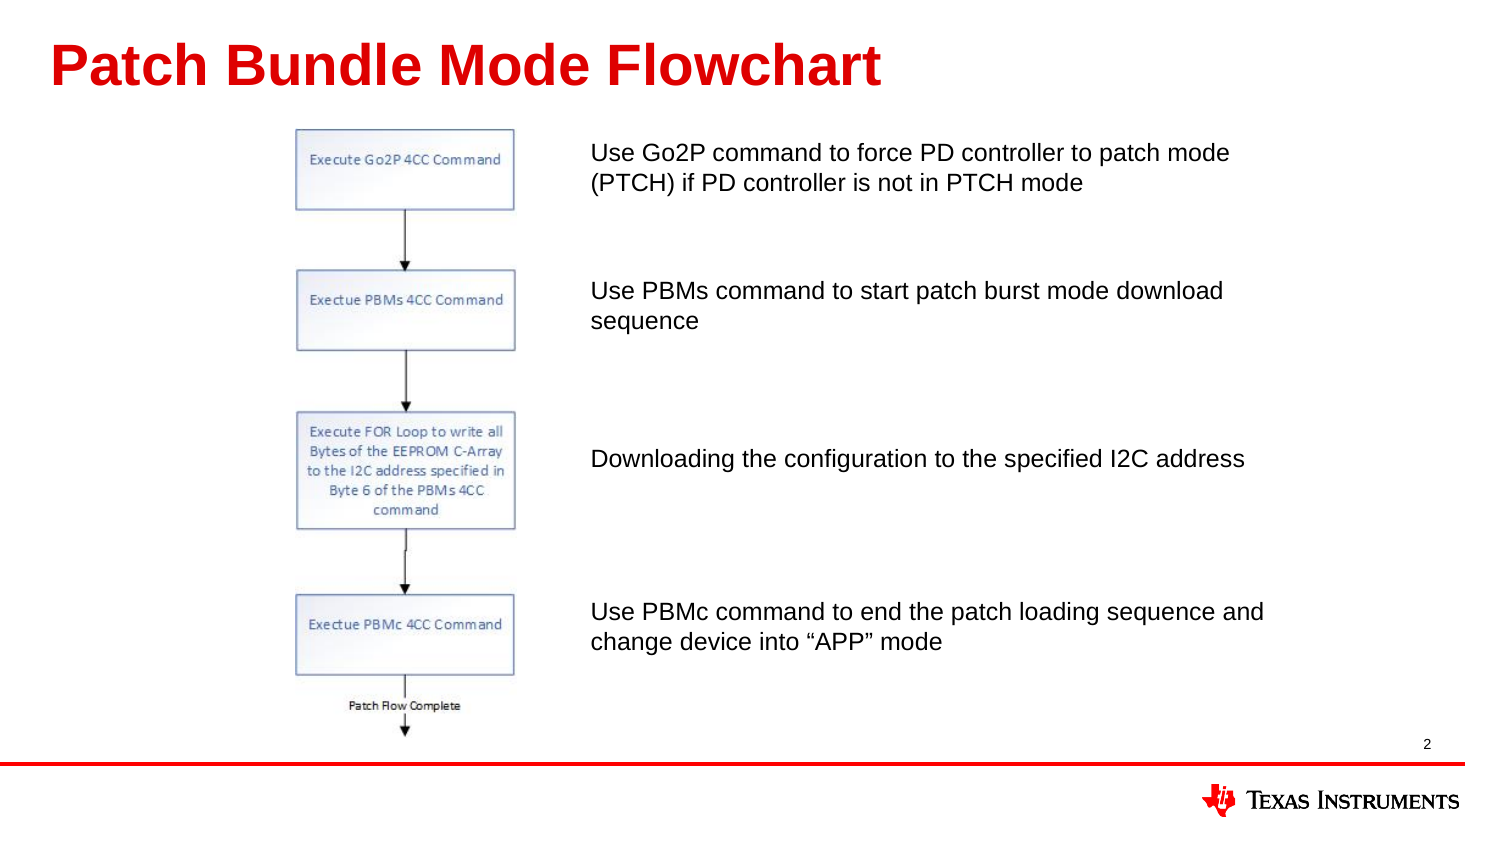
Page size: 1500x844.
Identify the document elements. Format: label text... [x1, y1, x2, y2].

text_box Use PBMc command to end the patch loading sequence and change device into “APP” mode [575, 588, 1294, 663]
text_box Use Go2P command to force PD controller to patch mode (PTCH) if PD controller is not in PTCH mode [575, 128, 1294, 204]
title Patch Bundle Mode Flowchart [37, 17, 1426, 119]
text_box Downloading the configuration to the specified I2C address [575, 435, 1294, 480]
text_box Use PBMs command to start patch burst mode download sequence [575, 266, 1294, 342]
picture [1202, 784, 1459, 817]
picture [295, 128, 518, 738]
slide_number 2 [1093, 728, 1444, 755]
